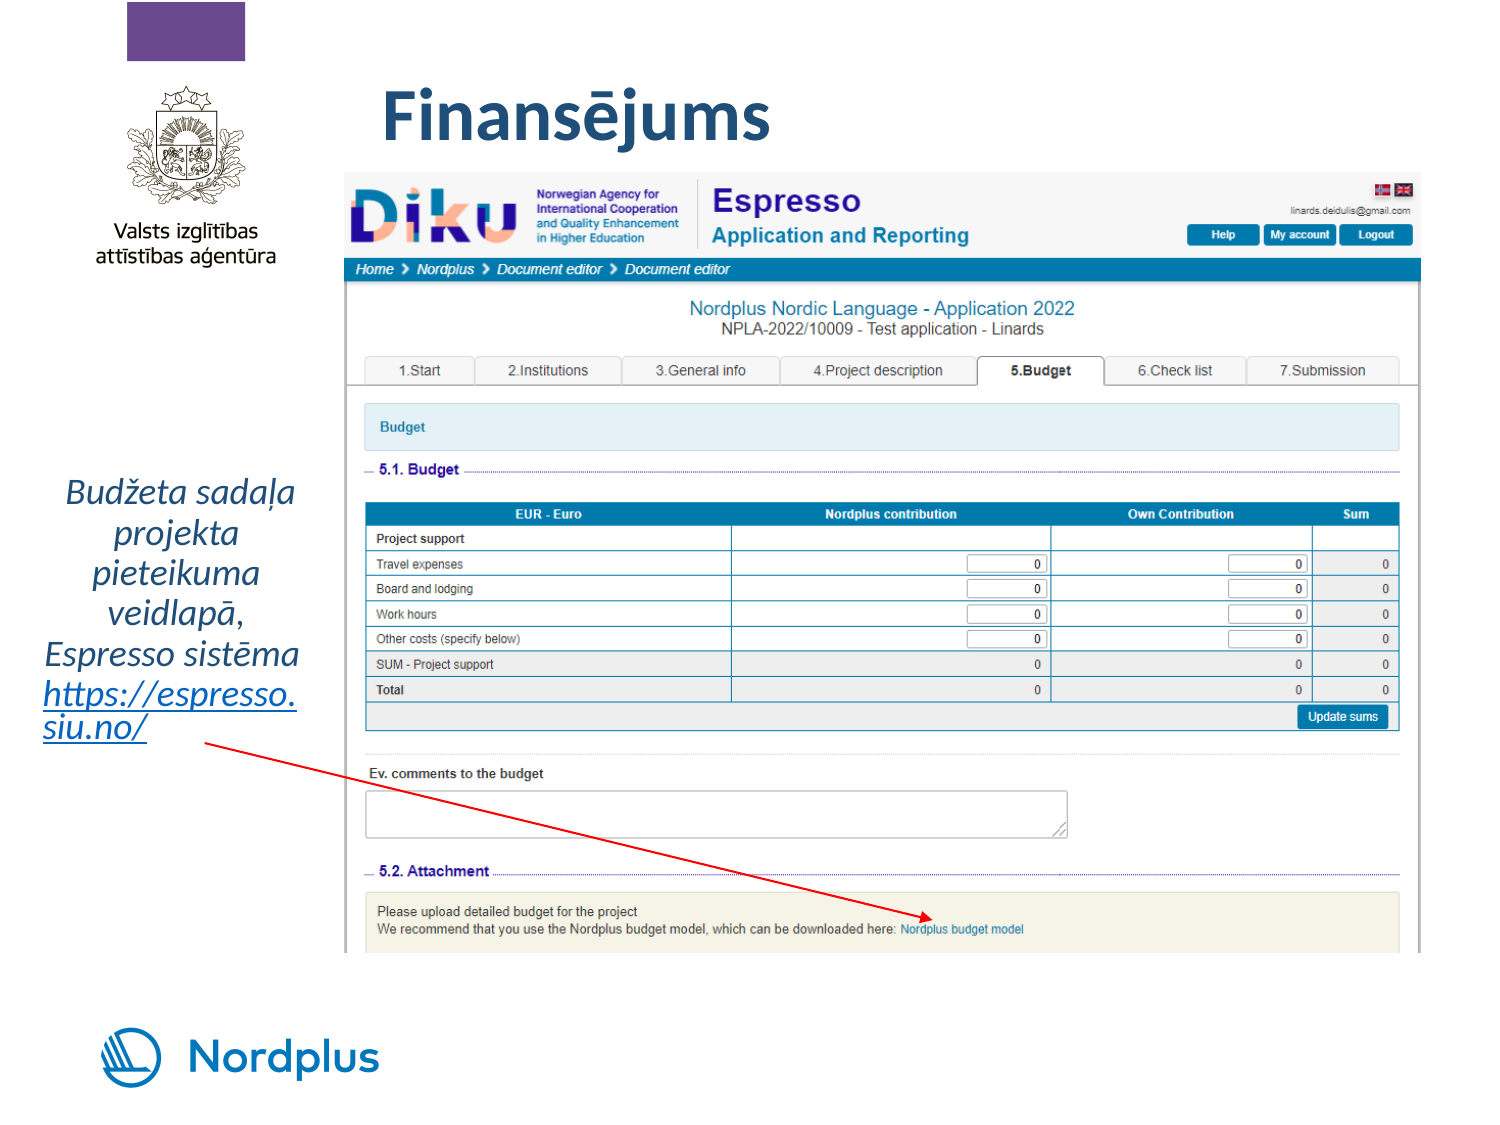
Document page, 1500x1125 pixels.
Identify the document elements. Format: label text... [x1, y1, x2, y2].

title Finansējums [367, 59, 1397, 172]
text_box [204, 742, 933, 920]
text_box Budžeta sadaļa projekta pieteikuma veidlapā, Espresso sistēma https://espresso.siu.no/ [27, 464, 326, 763]
picture [0, 0, 1500, 1125]
